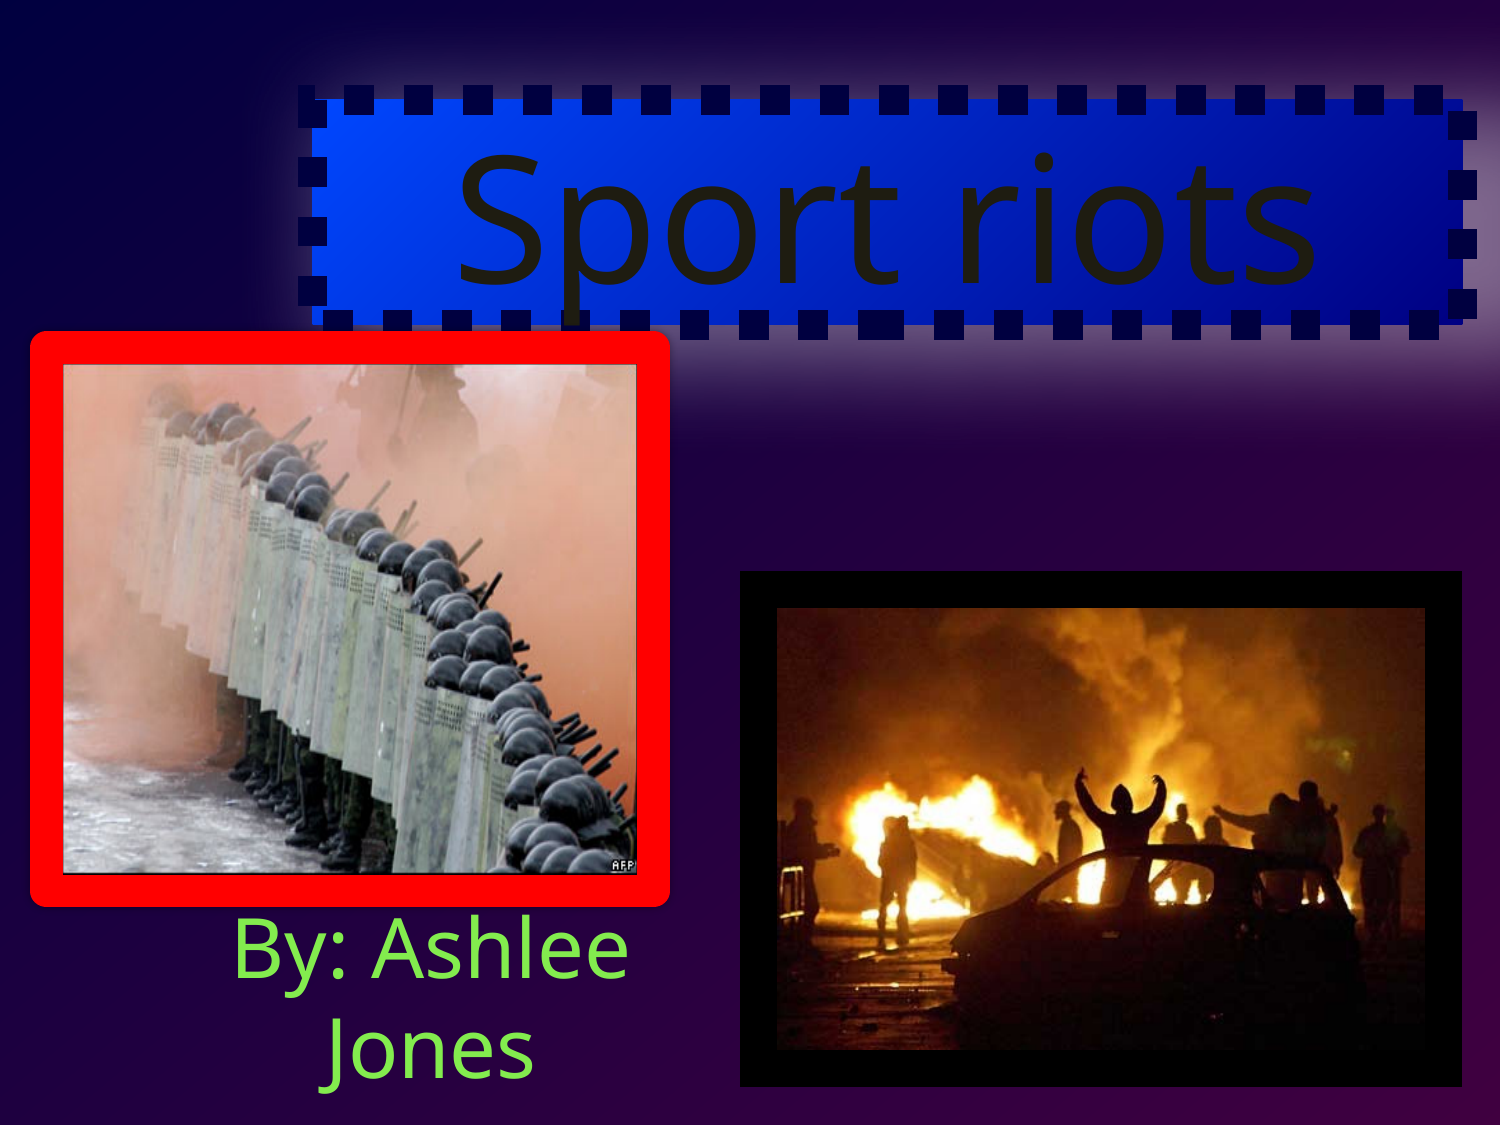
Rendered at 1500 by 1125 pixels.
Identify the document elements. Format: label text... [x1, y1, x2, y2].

title Sport riots [312, 99, 1463, 325]
subtitle By: Ashlee Jones [137, 887, 725, 1125]
picture [62, 363, 638, 876]
picture [776, 607, 1426, 1051]
